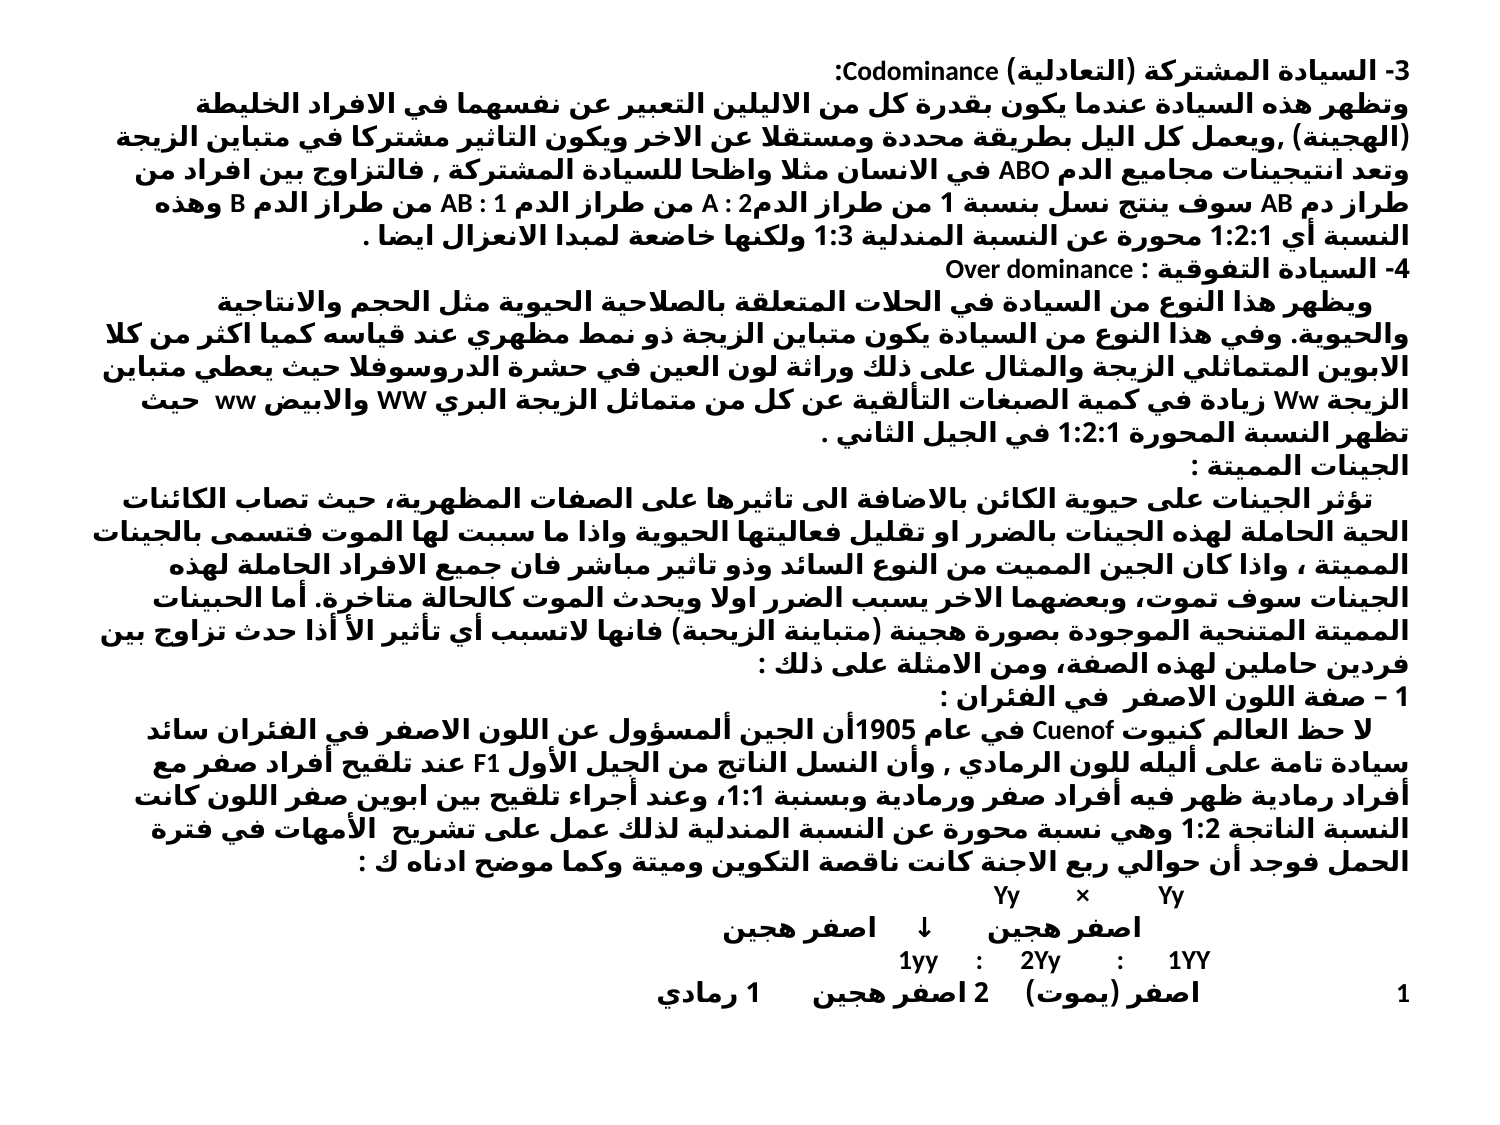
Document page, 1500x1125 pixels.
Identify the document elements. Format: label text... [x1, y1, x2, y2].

title 3- السيادة المشتركة (التعادلية) Codominance: وتظهر هذه السيادة عندما يكون بقدرة كل من الاليلين التعبير عن نفسهما في الافراد الخليطة (الهجينة) ,ويعمل كل اليل بطريقة محددة ومستقلا عن الاخر ويكون التاثير مشتركا في متباين الزيجة وتعد انتيجينات مجاميع الدم ABO في الانسان مثلا واظحا للسيادة المشتركة , فالتزاوج بين افراد من طراز دم AB سوف ينتج نسل بنسبة 1 من طراز الدمA : 2 من طراز الدم AB : 1 من طراز الدم B وهذه النسبة أي 1:2:1 محورة عن النسبة المندلية 1:3 ولكنها خاضعة لمبدا الانعزال ايضا . 4- السيادة التفوقية : Over dominance ويظهر هذا النوع من السيادة في الحلات المتعلقة بالصلاحية الحيوية مثل الحجم والانتاجية والحيوية. وفي هذا النوع من السيادة يكون متباين الزيجة ذو نمط مظهري عند قياسه كميا اكثر من كلا الابوين المتماثلي الزيجة والمثال على ذلك وراثة لون العين في حشرة الدروسوفلا حيث يعطي متباين الزيجة Ww زيادة في كمية الصبغات التألقية عن كل من متماثل الزيجة البري WW والابيض ww حيث تظهر النسبة المحورة 1:2:1 في الجيل الثاني . الجينات المميتة : تؤثر الجينات على حيوية الكائن بالاضافة الى تاثيرها على الصفات المظهرية، حيث تصاب الكائنات الحية الحاملة لهذه الجينات بالضرر او تقليل فعاليتها الحيوية واذا ما سببت لها الموت فتسمى بالجينات المميتة ، واذا كان الجين المميت من النوع السائد وذو تاثير مباشر فان جميع الافراد الحاملة لهذه الجينات سوف تموت، وبعضهما الاخر يسبب الضرر اولا ويحدث الموت كالحالة متاخرة. أما الحبينات المميتة المتنحية الموجودة بصورة هجينة (متباينة الزيحبة) فانها لاتسبب أي تأثير الأ أذا حدث تزاوج بين فردين حاملين لهذه الصفة، ومن الامثلة على ذلك : 1 – صفة اللون الاصفر في الفئران : لا حظ العالم كنيوت Cuenof في عام 1905أن الجين ألمسؤول عن اللون الاصفر في الفئران سائد سيادة تامة على أليله للون الرمادي , وأن النسل الناتج من الجيل الأول F1 عند تلقيح أفراد صفر مع أفراد رمادية ظهر فيه أفراد صفر ورمادية وبسنبة 1:1، وعند أجراء تلقيح بين ابوين صفر اللون كانت النسبة الناتجة 1:2 وهي نسبة محورة عن النسبة المندلية لذلك عمل على تشريح الأمهات في فترة الحمل فوجد أن حوالي ربع الاجنة كانت ناقصة التكوين وميتة وكما موضح ادناه ك : Yy × Yy اصفر هجين ↓ اصفر هجين 1yy : 2Yy : 1YY 1 اصفر (يموت) 2 اصفر هجين 1 رمادي [75, 45, 1425, 1083]
